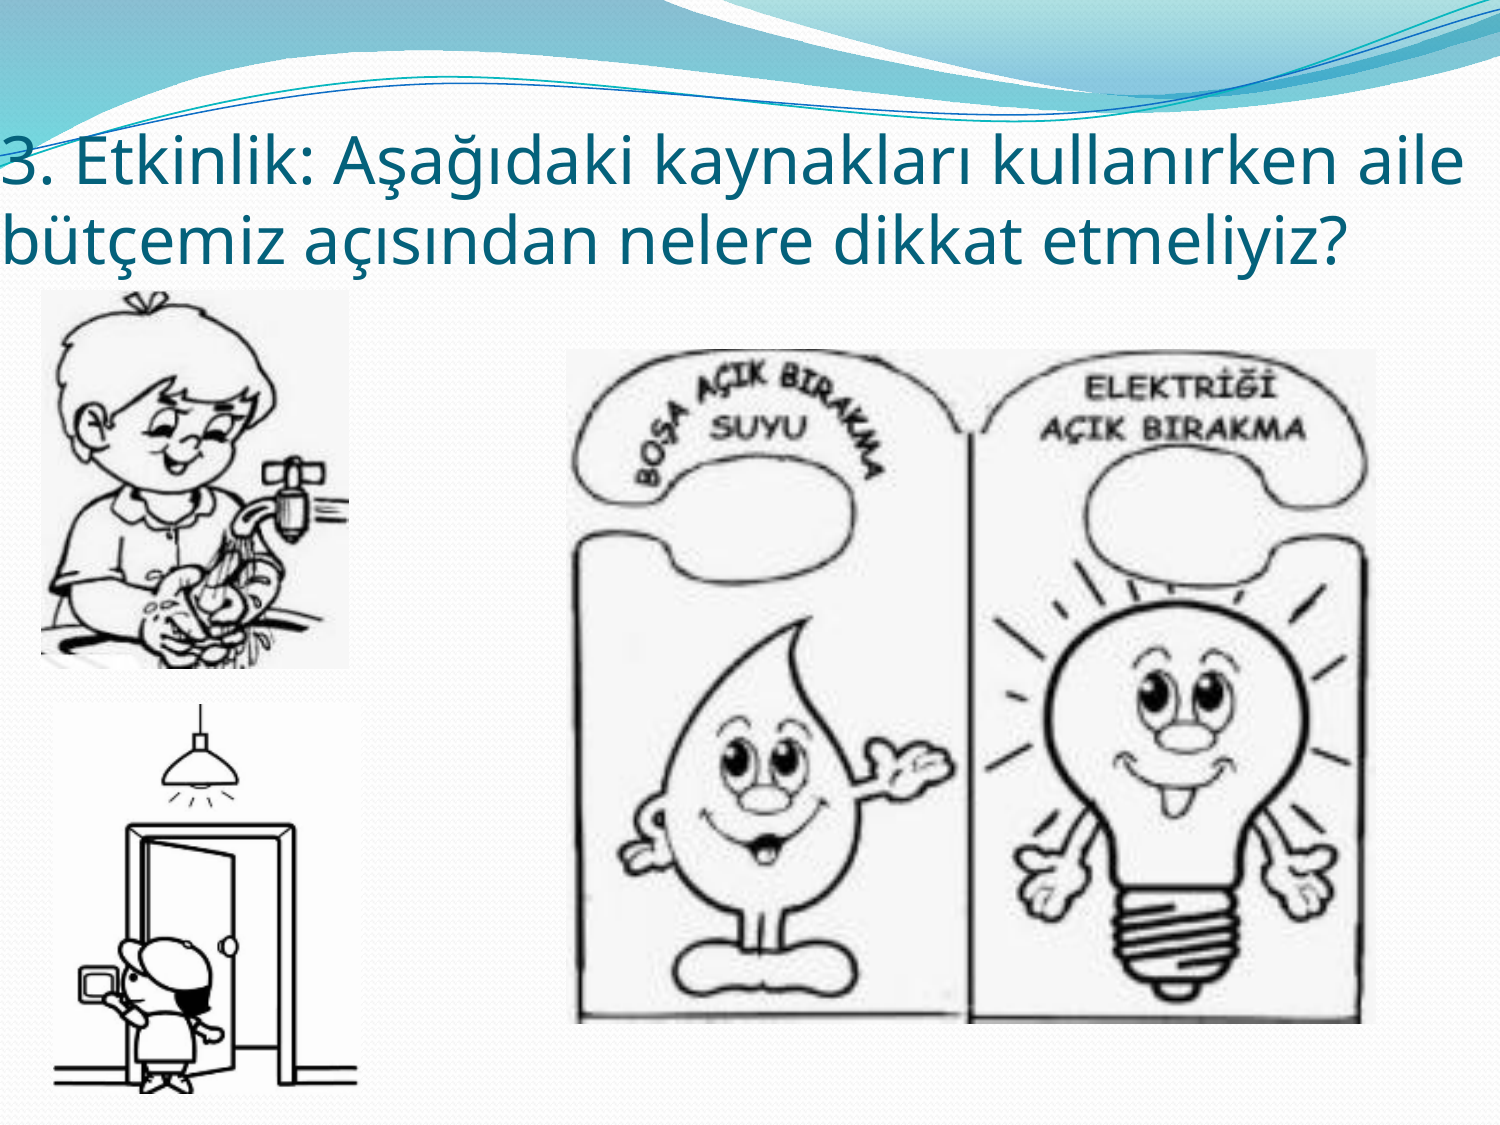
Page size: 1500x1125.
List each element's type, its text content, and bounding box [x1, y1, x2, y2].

picture [52, 703, 361, 1095]
picture [41, 290, 349, 670]
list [566, 349, 1377, 1024]
title 3. Etkinlik: Aşağıdaki kaynakları kullanırken aile bütçemiz açısından nelere dikkat etmeliyiz? [0, 90, 1500, 278]
